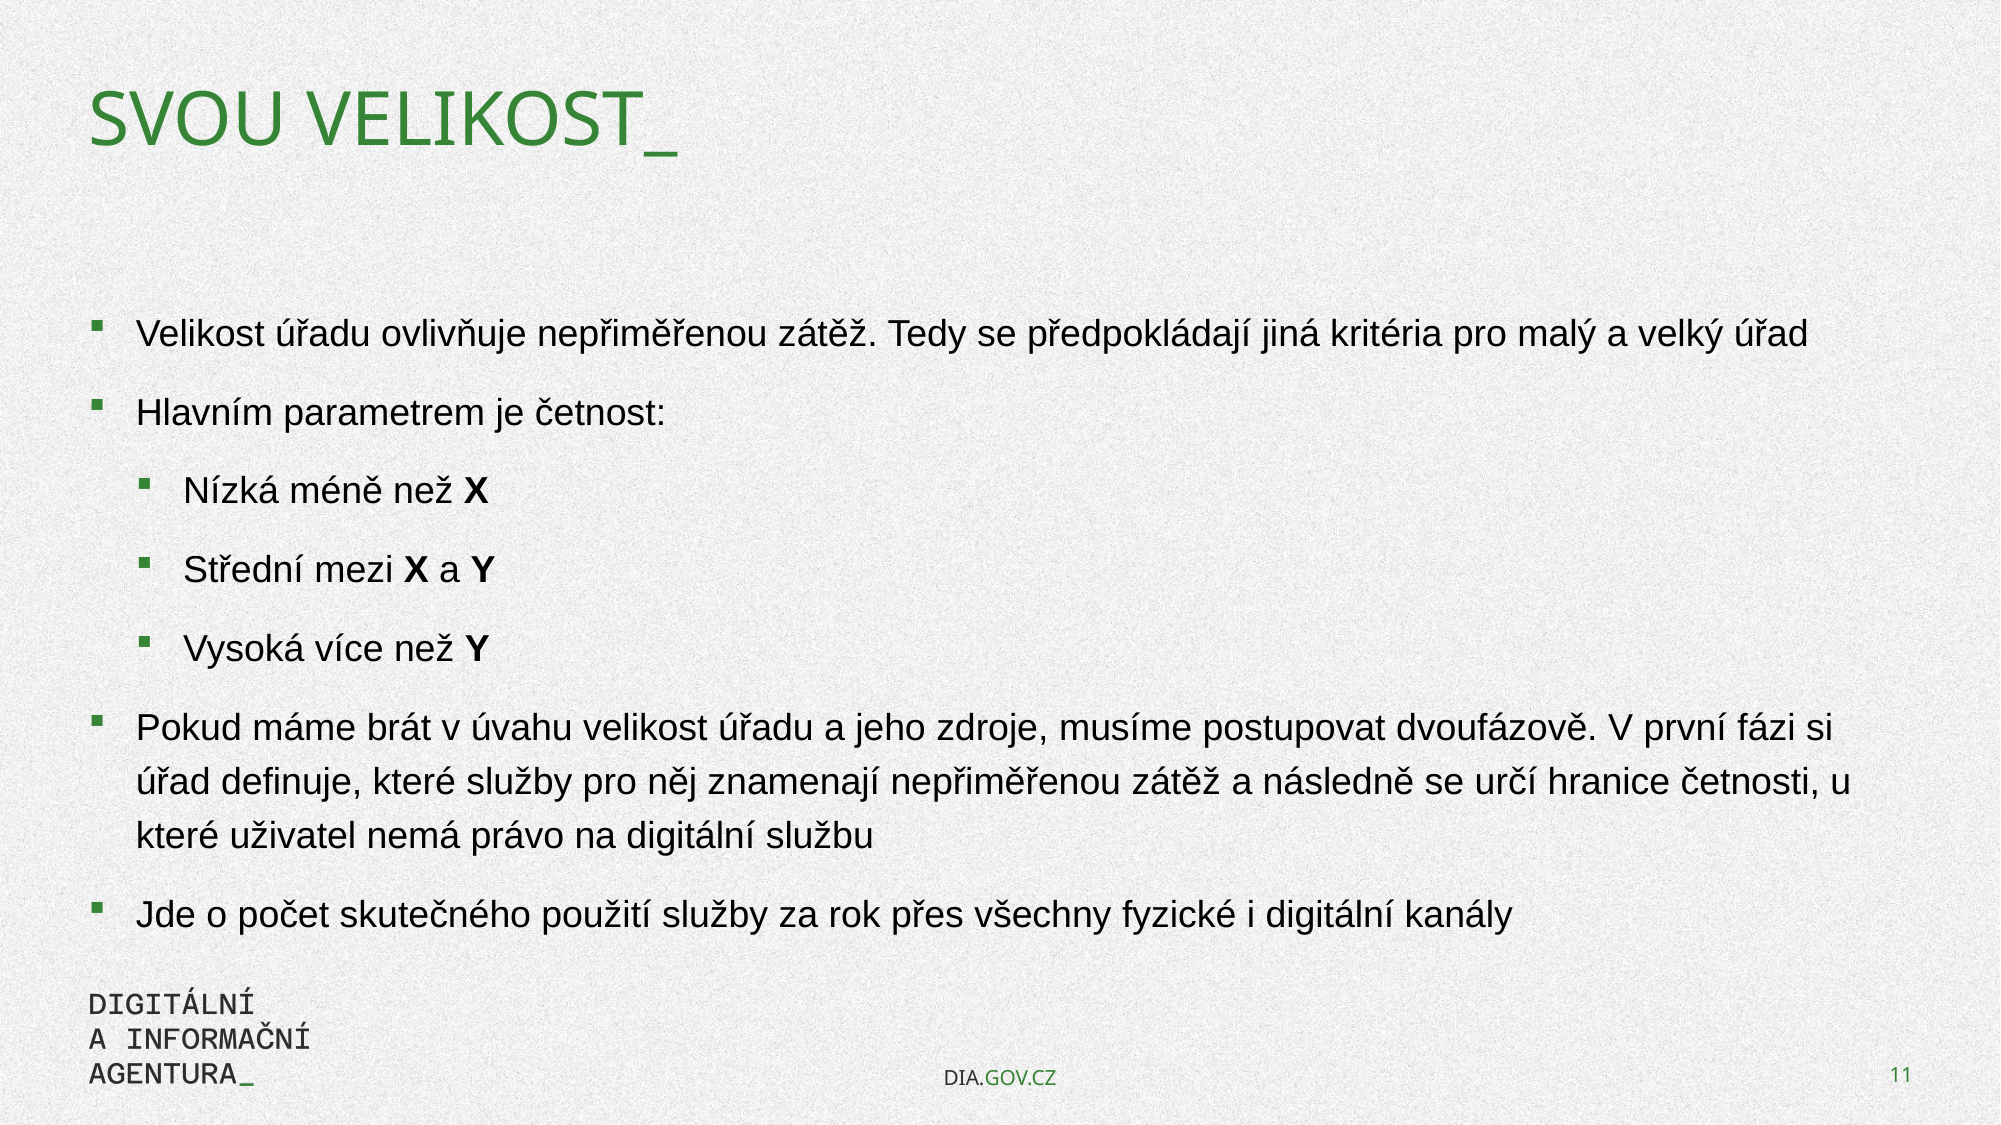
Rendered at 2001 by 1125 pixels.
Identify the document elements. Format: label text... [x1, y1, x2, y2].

slide_number 11 [1612, 1037, 1928, 1098]
title SVOU Velikost_ [88, 70, 1912, 284]
picture [0, 0, 2001, 1125]
footer DIA.GOV.CZ [558, 1037, 1442, 1098]
list Velikost úřadu ovlivňuje nepřiměřenou zátěž. Tedy se předpokládají jiná kritéria pro malý a velký úřad Hlavním parametrem je četnost: Nízká méně než X Střední mezi X a Y Vysoká více než Y Pokud máme brát v úvahu velikost úřadu a jeho zdroje, musíme postupovat dvoufázově. V první fázi si úřad definuje, které služby pro něj znamenají nepřiměřenou zátěž a následně se určí hranice četnosti, u které uživatel nemá právo na digitální službu Jde o počet skutečného použití služby za rok přes všechny fyzické i digitální kanály [88, 299, 1912, 980]
